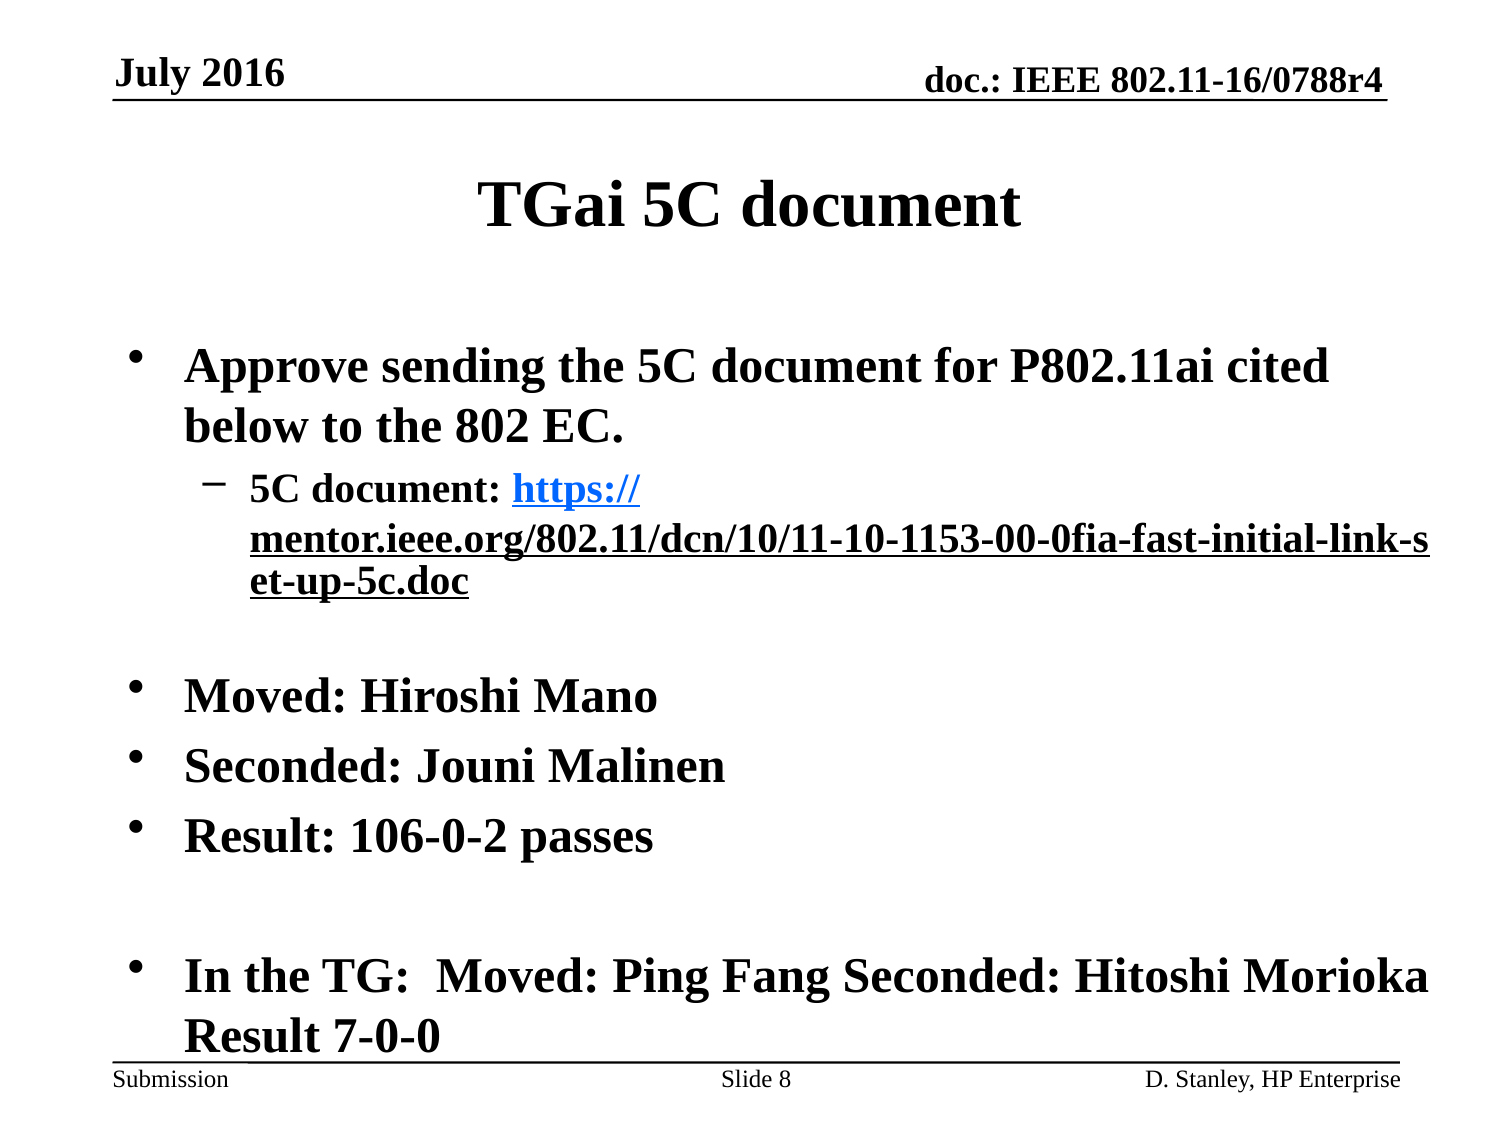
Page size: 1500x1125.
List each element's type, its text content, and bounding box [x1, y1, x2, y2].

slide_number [114, 49, 423, 95]
footer D. Stanley, HP Enterprise [878, 1061, 1402, 1093]
slide_number Slide 8 [712, 1061, 800, 1093]
list Approve sending the 5C document for P802.11ai cited below to the 802 EC. 5C document: https://mentor.ieee.org/802.11/dcn/10/11-10-1153-00-0fia-fast-initial-link-set-up-5c.doc Moved: Hiroshi Mano Seconded: Jouni Malinen Result: 106-0-2 passes In the TG: Moved: Ping Fang Seconded: Hitoshi Morioka Result 7-0-0 [112, 324, 1463, 1038]
title TGai 5C document [112, 112, 1388, 288]
